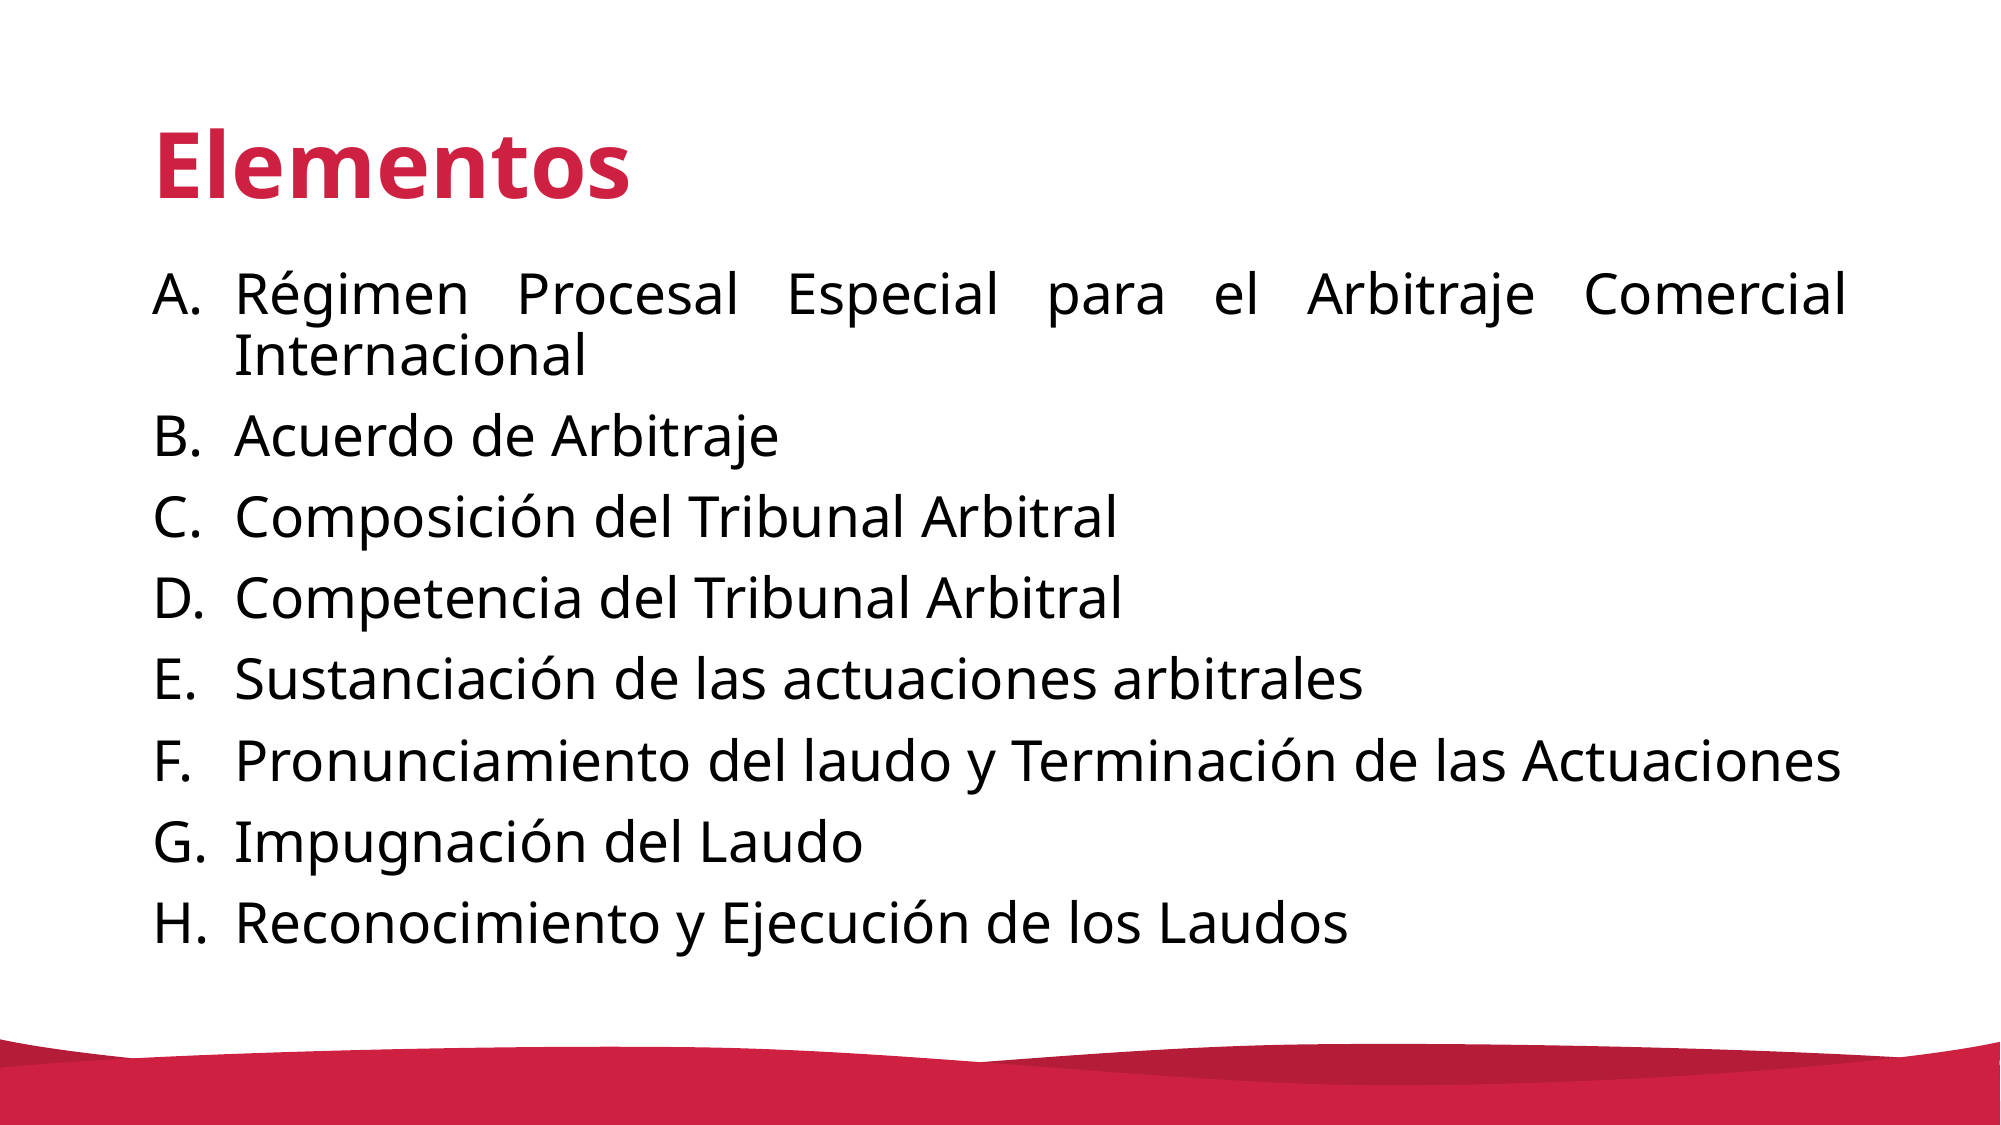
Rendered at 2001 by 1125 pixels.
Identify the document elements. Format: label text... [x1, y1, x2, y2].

list Régimen Procesal Especial para el Arbitraje Comercial Internacional Acuerdo de Arbitraje Composición del Tribunal Arbitral Competencia del Tribunal Arbitral Sustanciación de las actuaciones arbitrales Pronunciamiento del laudo y Terminación de las Actuaciones Impugnación del Laudo Reconocimiento y Ejecución de los Laudos [137, 258, 1863, 973]
title Elementos [137, 59, 1863, 258]
